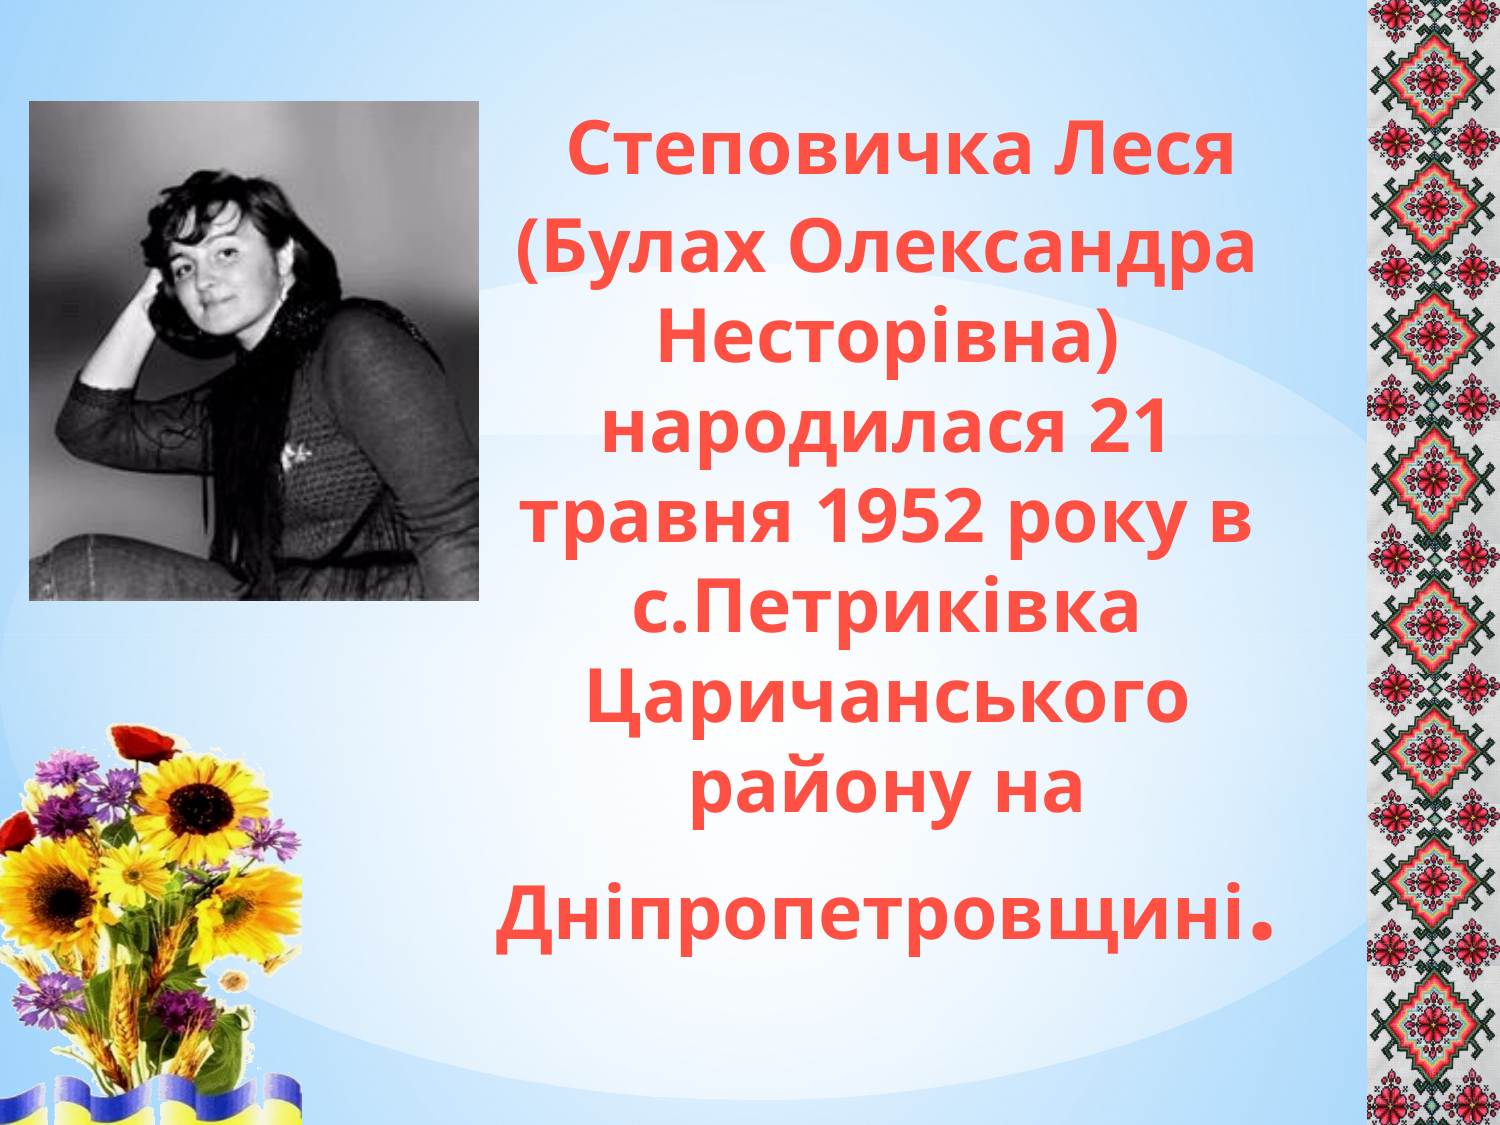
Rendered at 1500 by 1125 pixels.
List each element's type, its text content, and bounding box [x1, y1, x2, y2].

picture [29, 101, 479, 601]
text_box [1366, 544, 1500, 1125]
picture [0, 723, 302, 1125]
title Степовичка Леся (Булах Олександра Несторівна) народилася 21 травня 1952 року в с.Петриківка Царичанського району на Дніпропетровщині. [407, 54, 1338, 1000]
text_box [1366, 0, 1500, 544]
